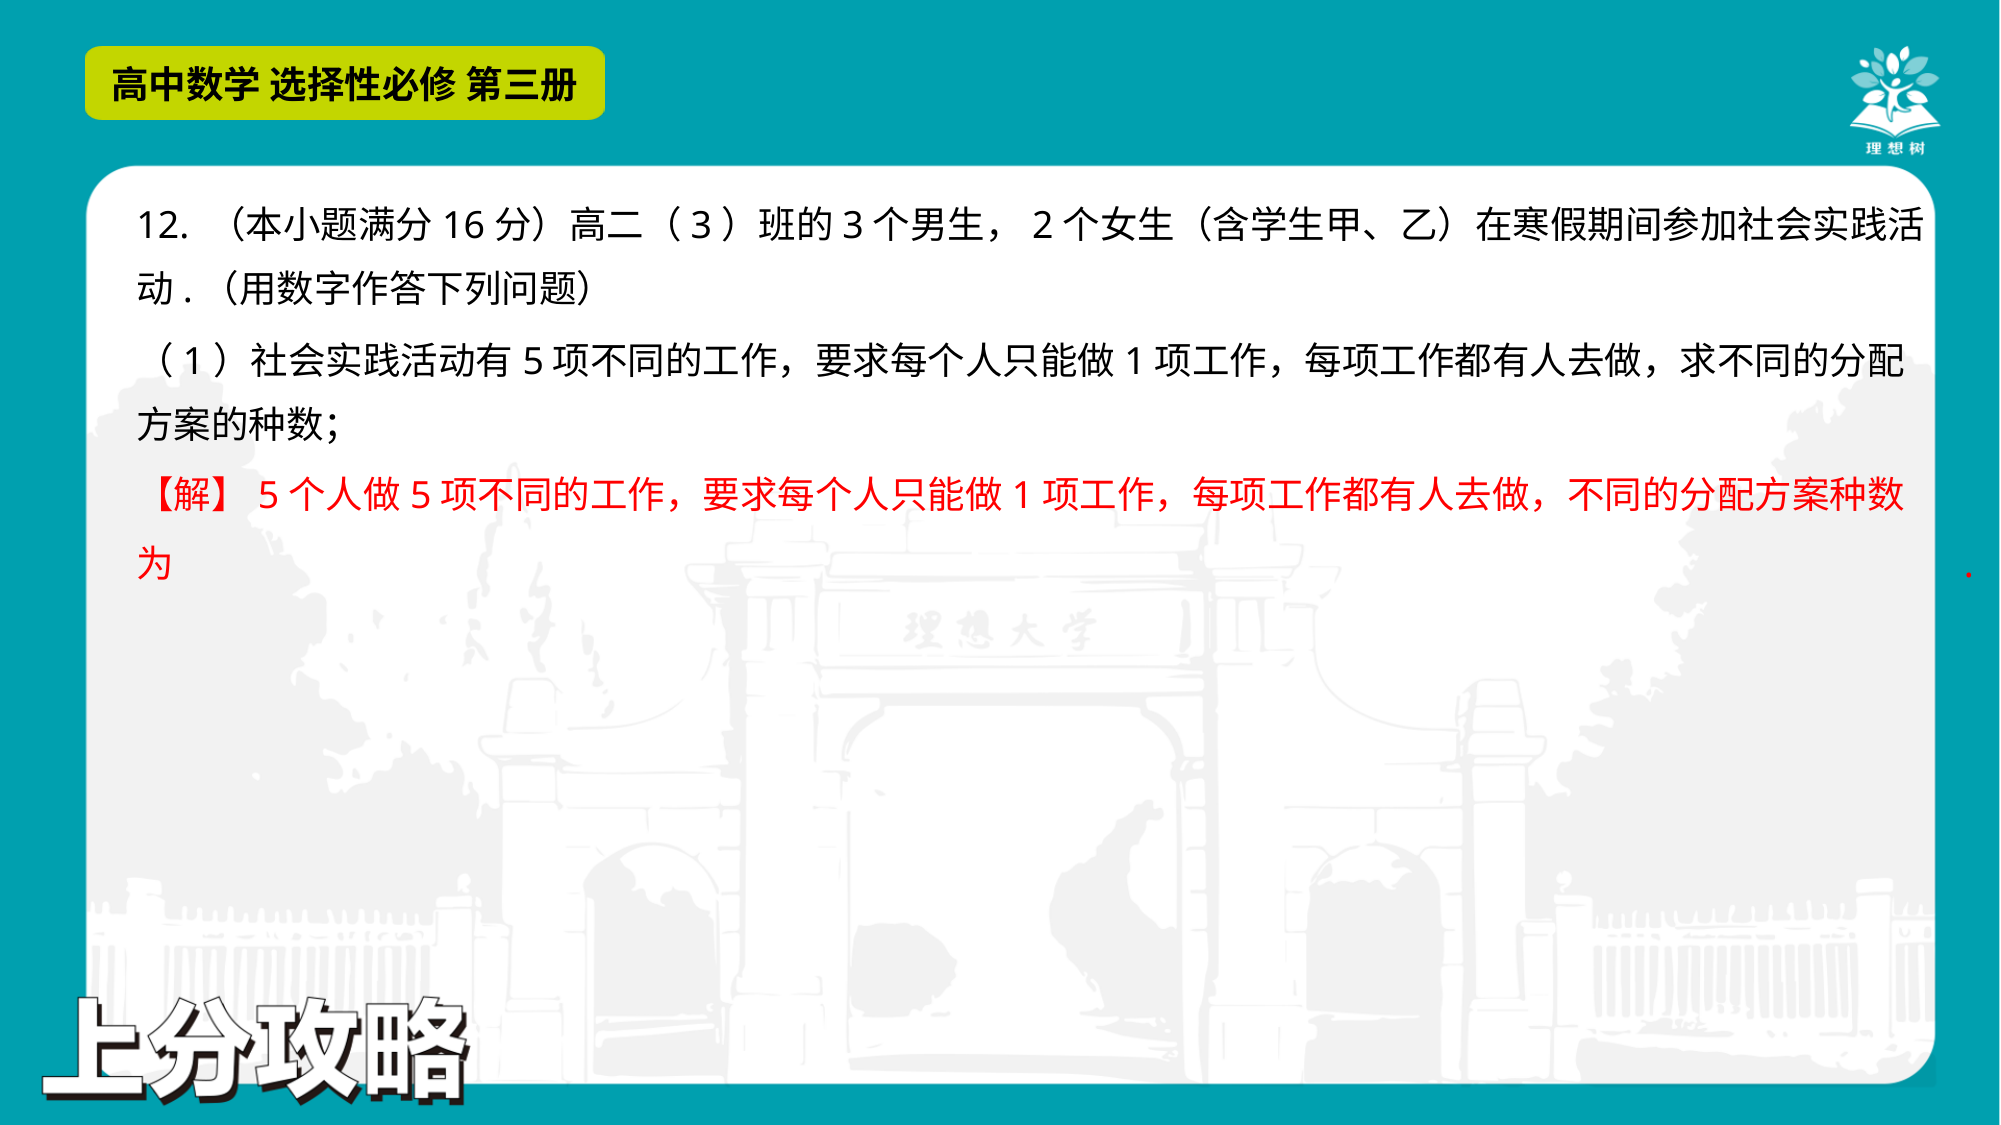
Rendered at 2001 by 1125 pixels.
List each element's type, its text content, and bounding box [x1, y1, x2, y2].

text_box 12. （本小题满分16分）高二（3）班的3个男生，2个女生（含学生甲、乙）在寒假期间参加社会实践活 动.（用数字作答下列问题） [136, 177, 1865, 304]
picture [0, 0, 2000, 1125]
text_box （1）社会实践活动有5项不同的工作，要求每个人只能做1项工作，每项工作都有人去做，求不同的分配 方案的种数； [136, 312, 1865, 440]
